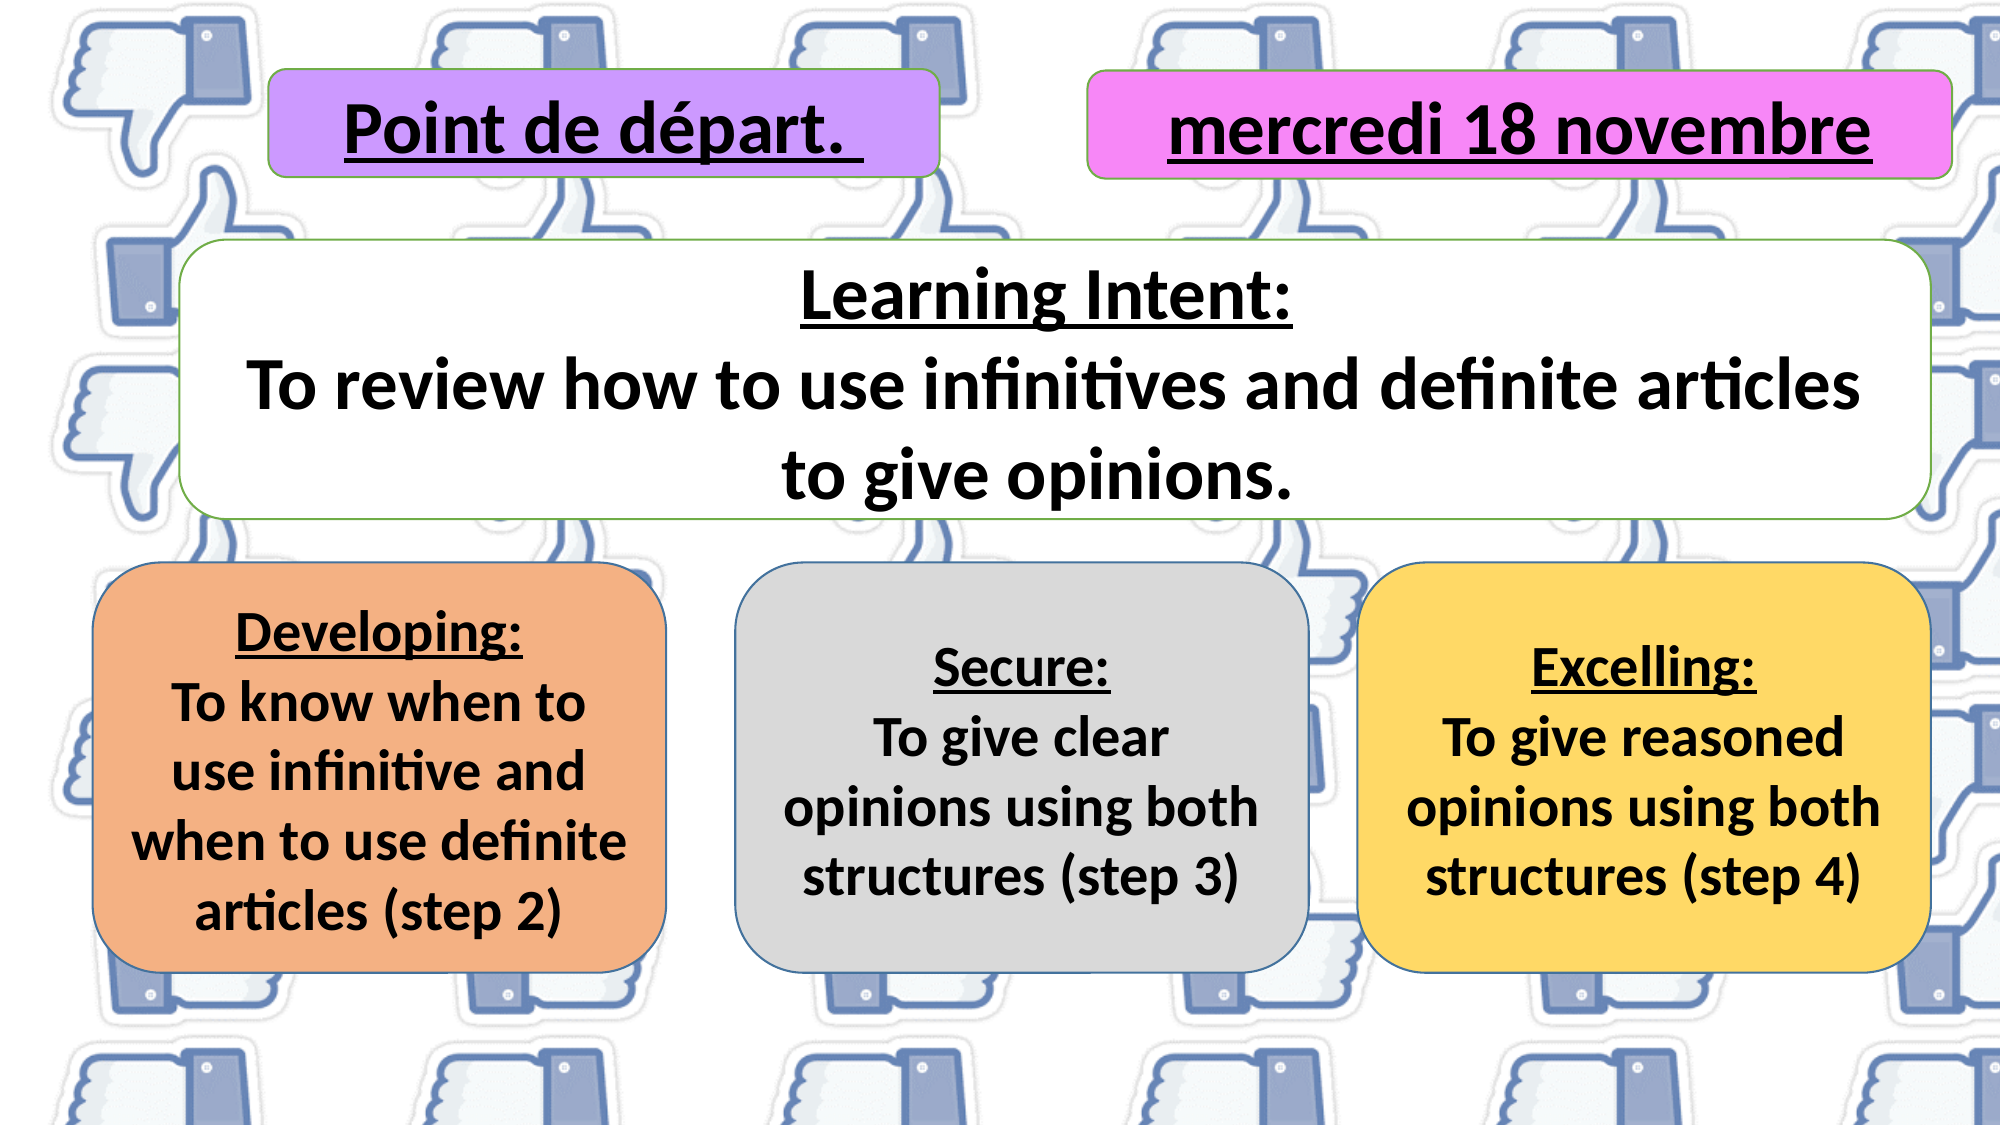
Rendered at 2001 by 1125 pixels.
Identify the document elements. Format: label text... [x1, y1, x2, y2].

text_box Secure: To give clear opinions using both structures (step 3) [734, 561, 1310, 974]
text_box Learning Intent: To review how to use infinitives and definite articles to give opinions. [178, 238, 1932, 521]
table_cell [0, 0, 2000, 1125]
text_box Point de départ. [267, 68, 941, 179]
text_box Developing: To know when to use infinitive and when to use definite articles (step 2) [91, 561, 668, 974]
text_box Excelling: To give reasoned opinions using both structures (step 4) [1356, 561, 1932, 974]
text_box mercredi 18 novembre [1086, 69, 1954, 180]
